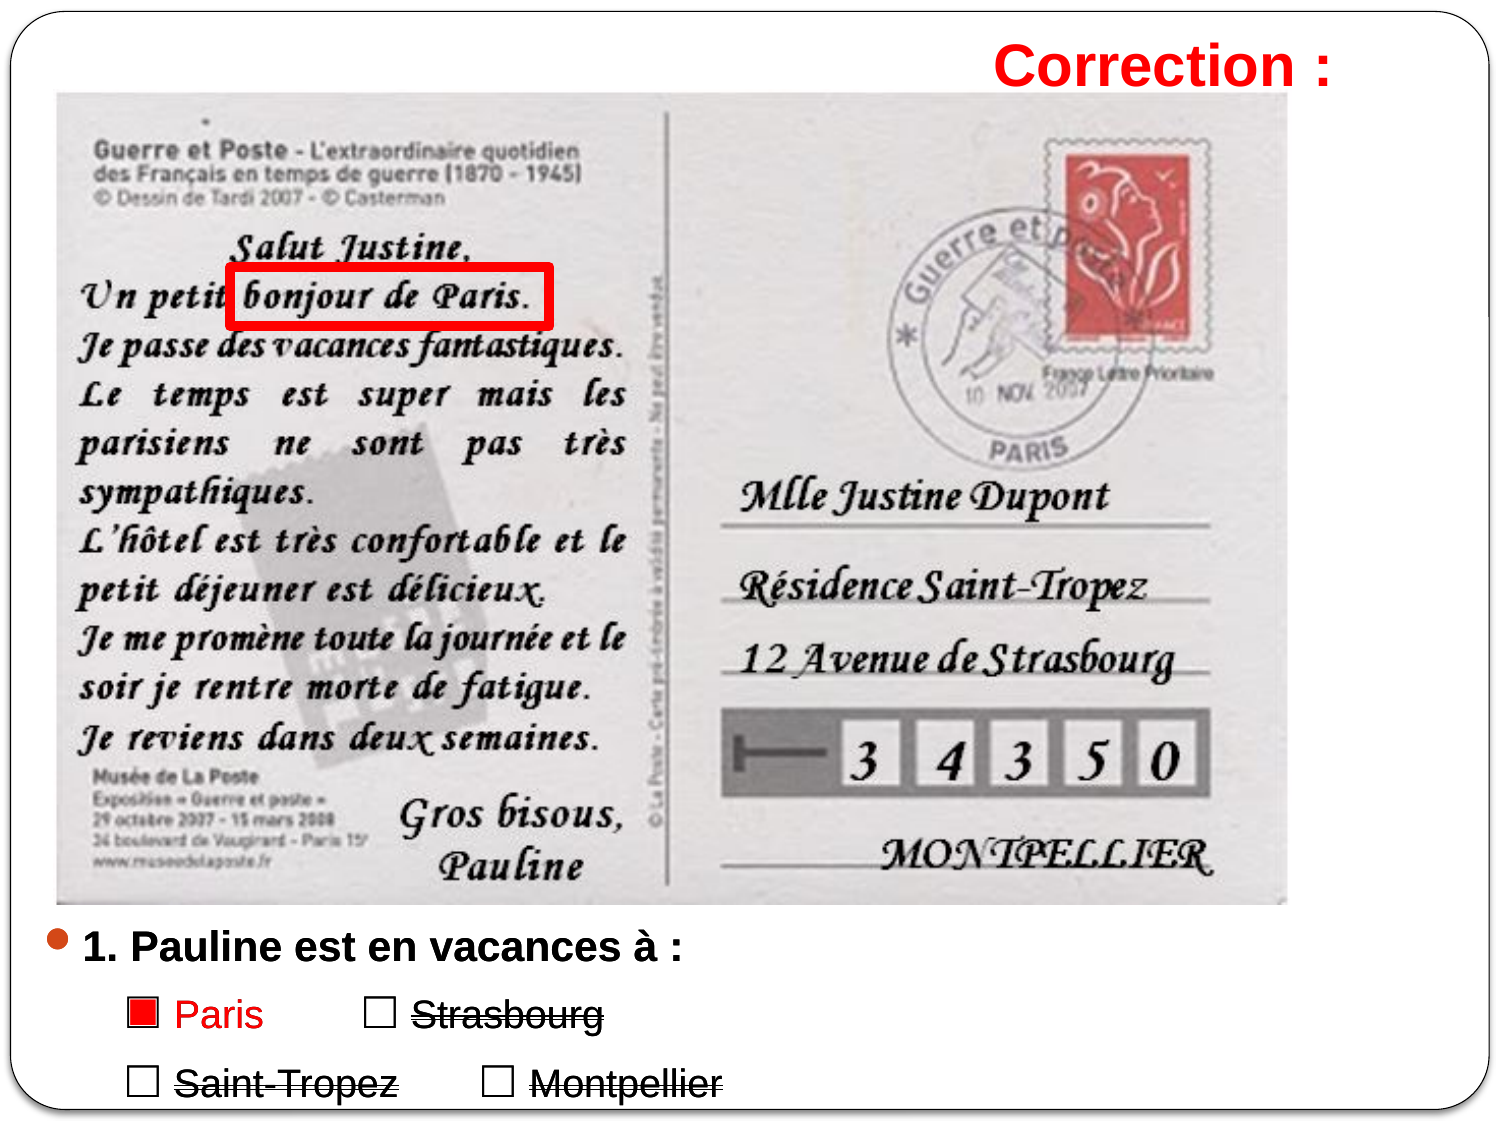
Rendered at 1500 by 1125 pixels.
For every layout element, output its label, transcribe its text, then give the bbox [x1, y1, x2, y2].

picture [52, 89, 1294, 906]
text_box 1. Pauline est en vacances à : ■ Paris □ Strasbourg □ Saint-Tropez □ Montpellier [29, 910, 1471, 1118]
title Correction : [868, 19, 1459, 114]
